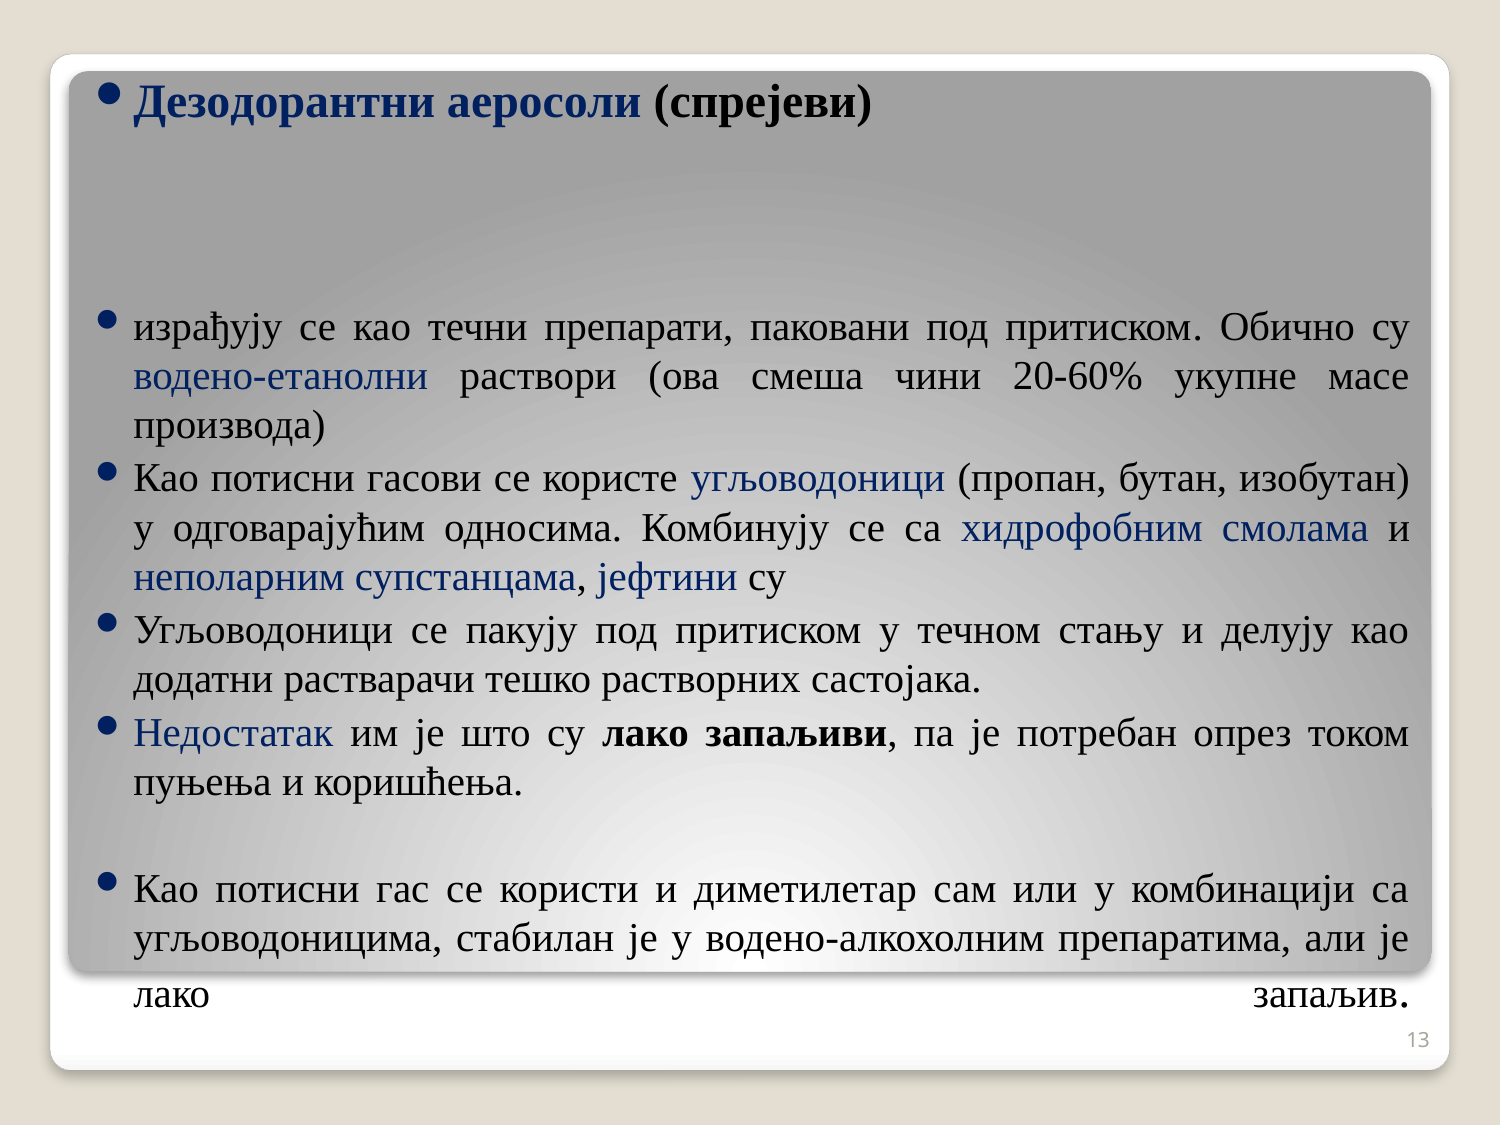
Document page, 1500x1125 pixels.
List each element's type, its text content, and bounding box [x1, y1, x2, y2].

slide_number 13 [1369, 1002, 1445, 1063]
list Дезодорантни аеросоли (спрејеви) израђују се као течни препарати, паковани под притиском. Обично су водено-етанолни раствори (ова смеша чини 20-60% укупне масе производа) Као потисни гасови се користе угљоводоници (пропан, бутан, изобутан) у одговарајућим односима. Комбинују се са хидрофобним смолама и неполарним супстанцама, јефтини су Угљоводоници се пакују под притиском у течном стању и делују као додатни растварачи тешко растворних састојака. Недостатак им је што су лако запаљиви, па је потребан опрез током пуњења и коришћења. Као потисни гас се користи и диметилетар сам или у комбинацији са угљоводоницима, стабилан је у водено-алкохолним препаратима, али је лако запаљив. [64, 54, 1425, 1083]
